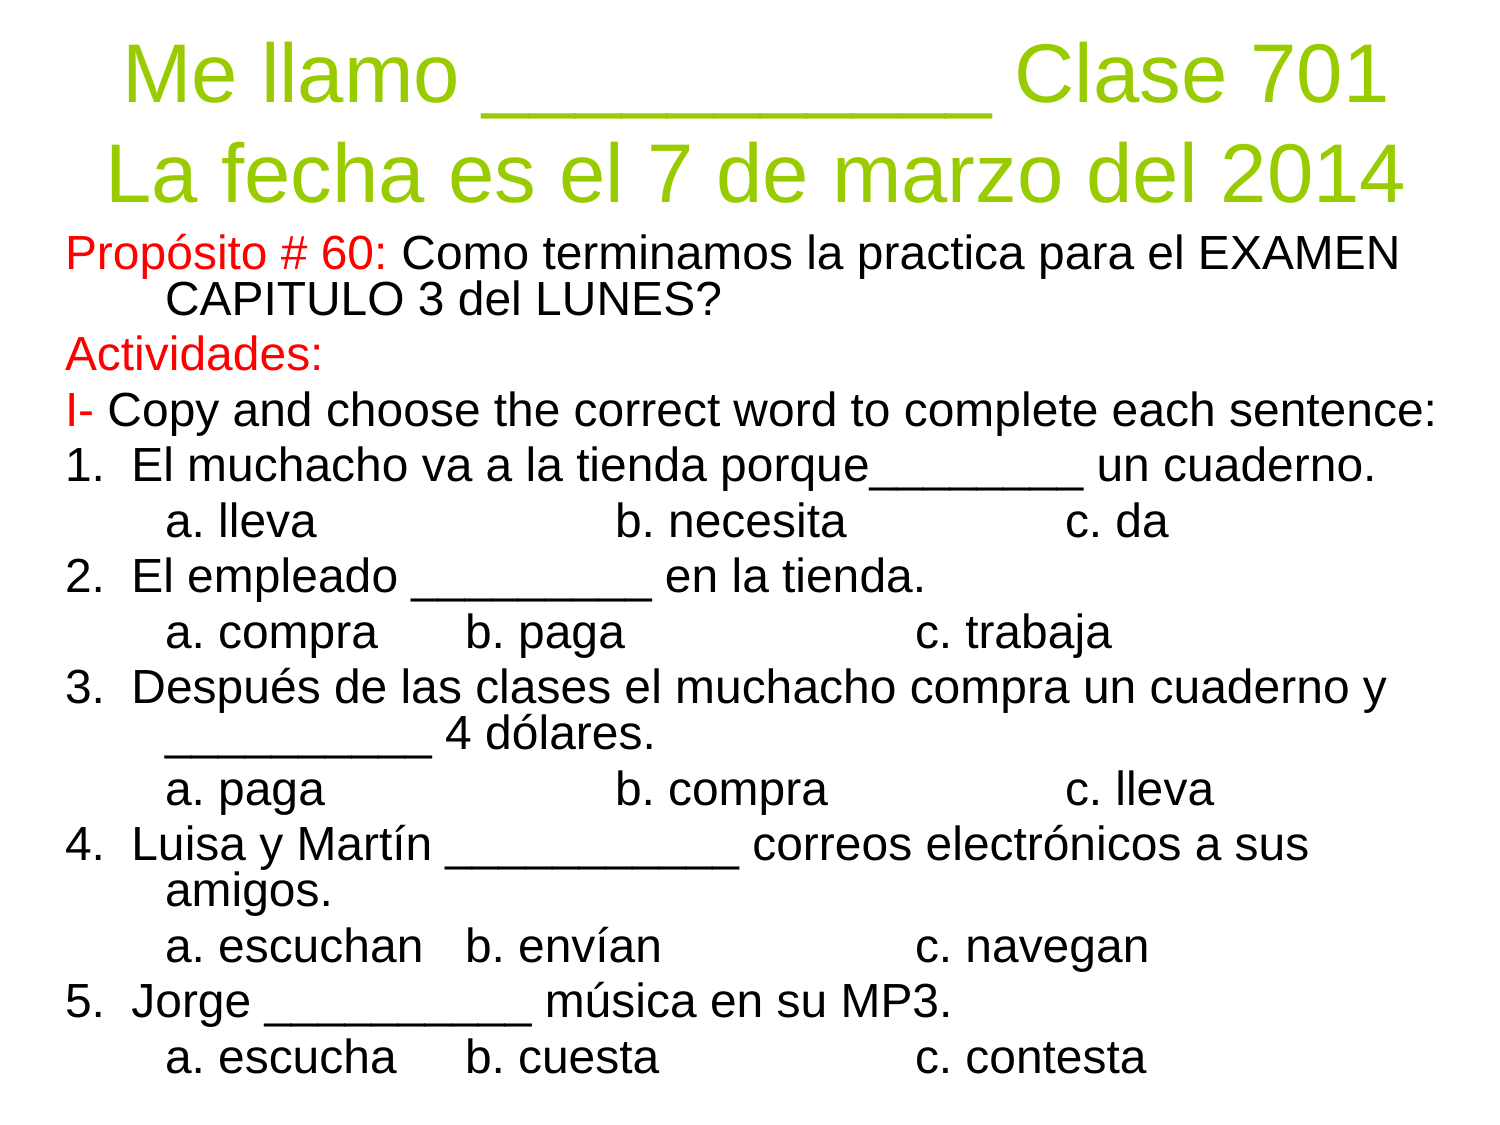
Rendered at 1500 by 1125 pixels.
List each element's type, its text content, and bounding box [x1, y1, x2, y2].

list Propósito # 60: Como terminamos la practica para el EXAMEN CAPITULO 3 del LUNES? Actividades: I- Copy and choose the correct word to complete each sentence: 1. El muchacho va a la tienda porque________ un cuaderno. a. lleva b. necesita c. da 2. El empleado _________ en la tienda. a. compra b. paga c. trabaja 3. Después de las clases el muchacho compra un cuaderno y __________ 4 dólares. a. paga b. compra c. lleva 4. Luisa y Martín ___________ correos electrónicos a sus amigos. a. escuchan b. envían c. navegan 5. Jorge __________ música en su MP3. a. escucha b. cuesta c. contesta [50, 224, 1463, 1088]
title Me llamo ___________ Clase 701 La fecha es el 7 de marzo del 2014 [62, 24, 1450, 213]
